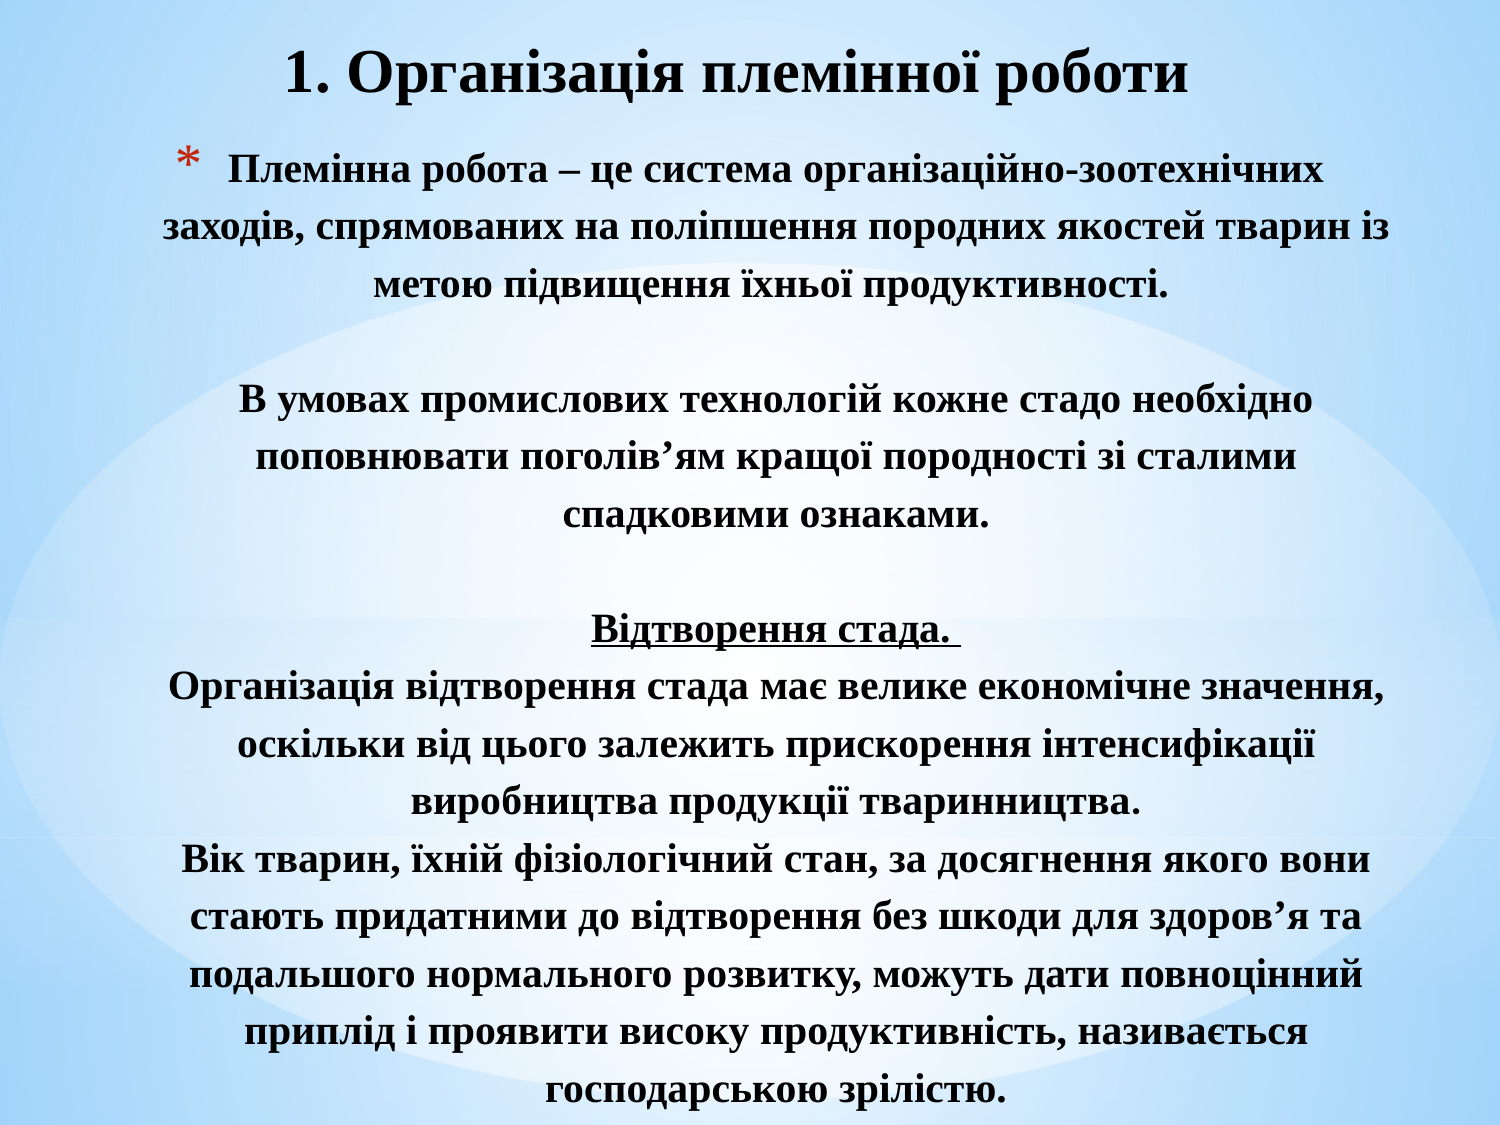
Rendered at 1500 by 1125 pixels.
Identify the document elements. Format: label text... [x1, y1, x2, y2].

text_box 1. Організація племінної роботи [50, 22, 1424, 113]
title Племінна робота – це система організаційно-зоотехнічних заходів, спрямованих на поліпшення породних якостей тварин із метою підвищення їхньої продуктивності. В умовах промислових технологій кожне стадо необхідно поповнювати поголів’ям кращої породності зі сталими спадковими ознаками. Відтворення стада. Організація відтворення стада має велике економічне значення, оскільки від цього залежить прискорення інтенсифікації виробництва продукції тваринництва. Вік тварин, їхній фізіологічний стан, за досягнення якого вони стають придатними до відтворення без шкоди для здоров’я та подальшого нормального розвитку, можуть дати повноцінний приплід і проявити високу продуктивність, називається господарською зрілістю. [88, 125, 1412, 1071]
